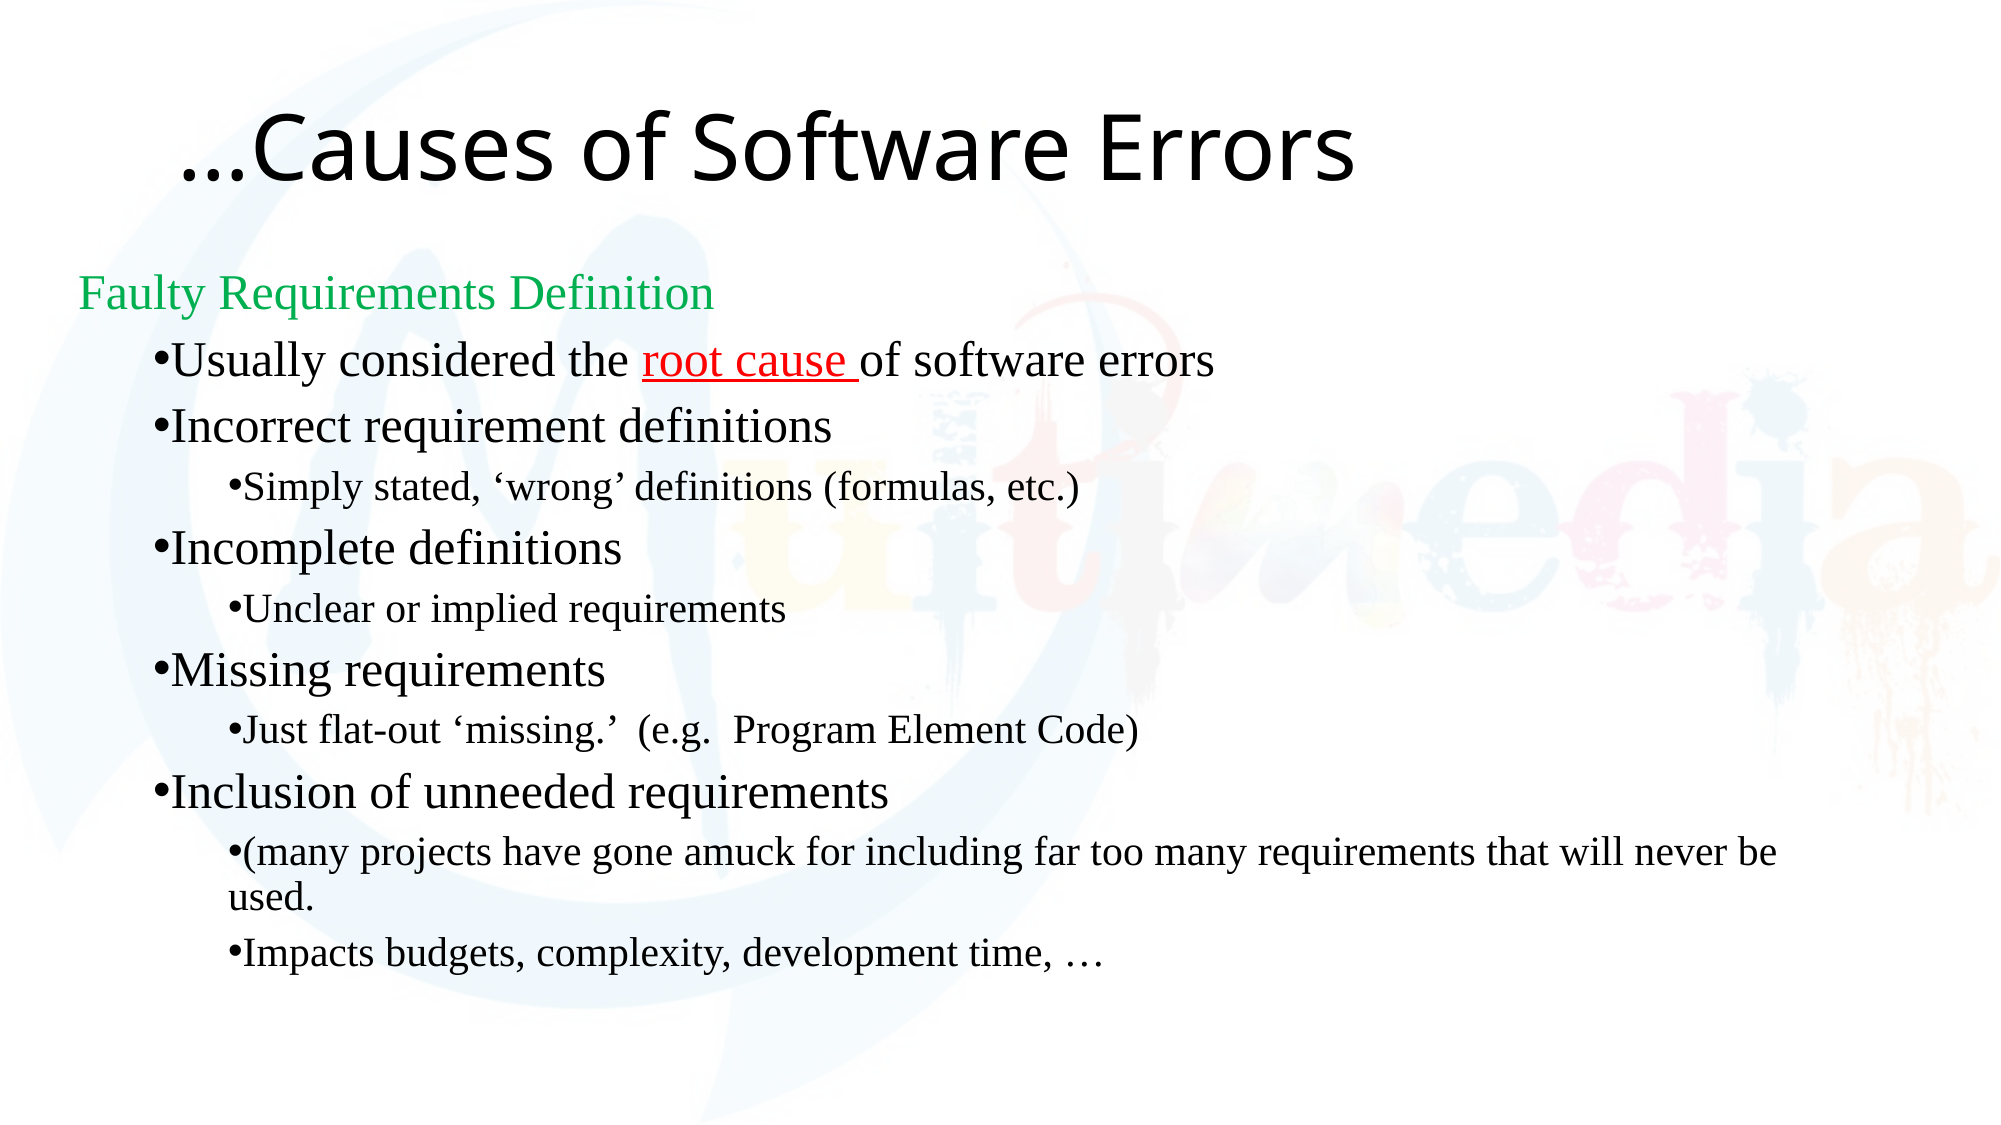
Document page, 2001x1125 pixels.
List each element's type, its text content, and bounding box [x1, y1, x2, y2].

title …Causes of Software Errors [162, 41, 1888, 260]
list Faulty Requirements Definition Usually considered the root cause of software errors Incorrect requirement definitions Simply stated, ‘wrong’ definitions (formulas, etc.) Incomplete definitions Unclear or implied requirements Missing requirements Just flat-out ‘missing.’ (e.g. Program Element Code) Inclusion of unneeded requirements (many projects have gone amuck for including far too many requirements that will never be used. Impacts budgets, complexity, development time, … [63, 259, 1867, 1055]
